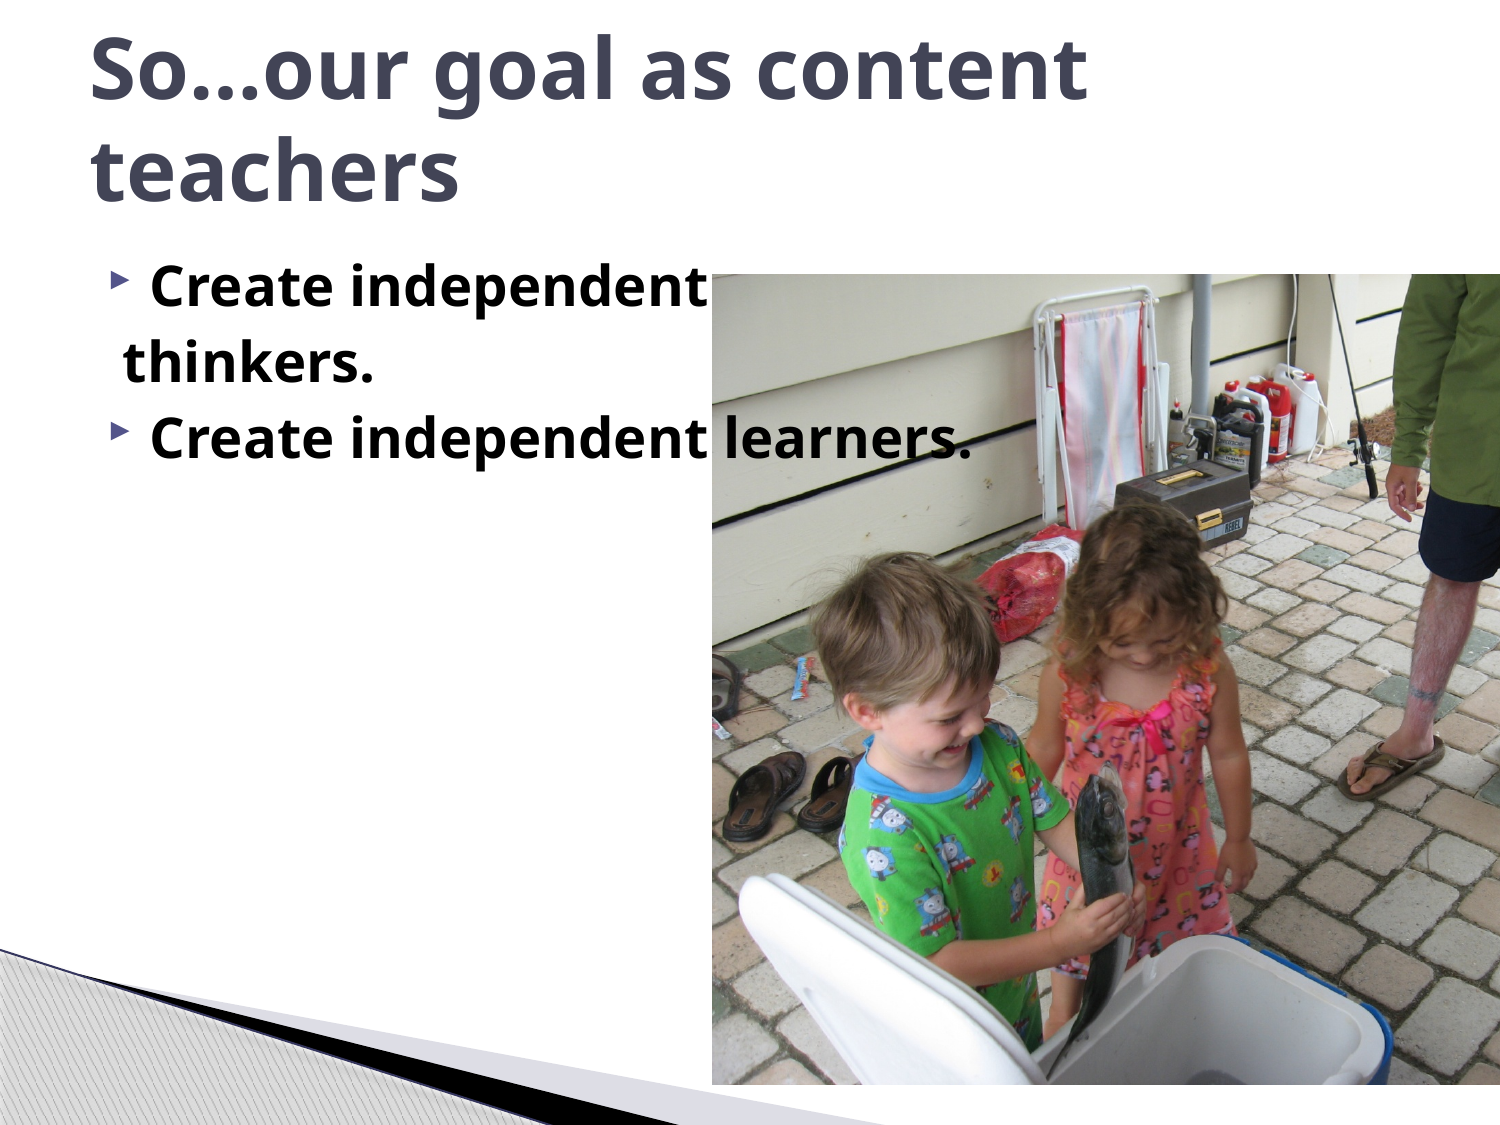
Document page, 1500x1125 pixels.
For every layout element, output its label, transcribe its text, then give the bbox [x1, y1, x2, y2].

list Create independent thinkers. Create independent learners. [75, 243, 1425, 986]
title So…our goal as content teachers [75, 0, 1425, 233]
picture [712, 274, 1500, 1085]
